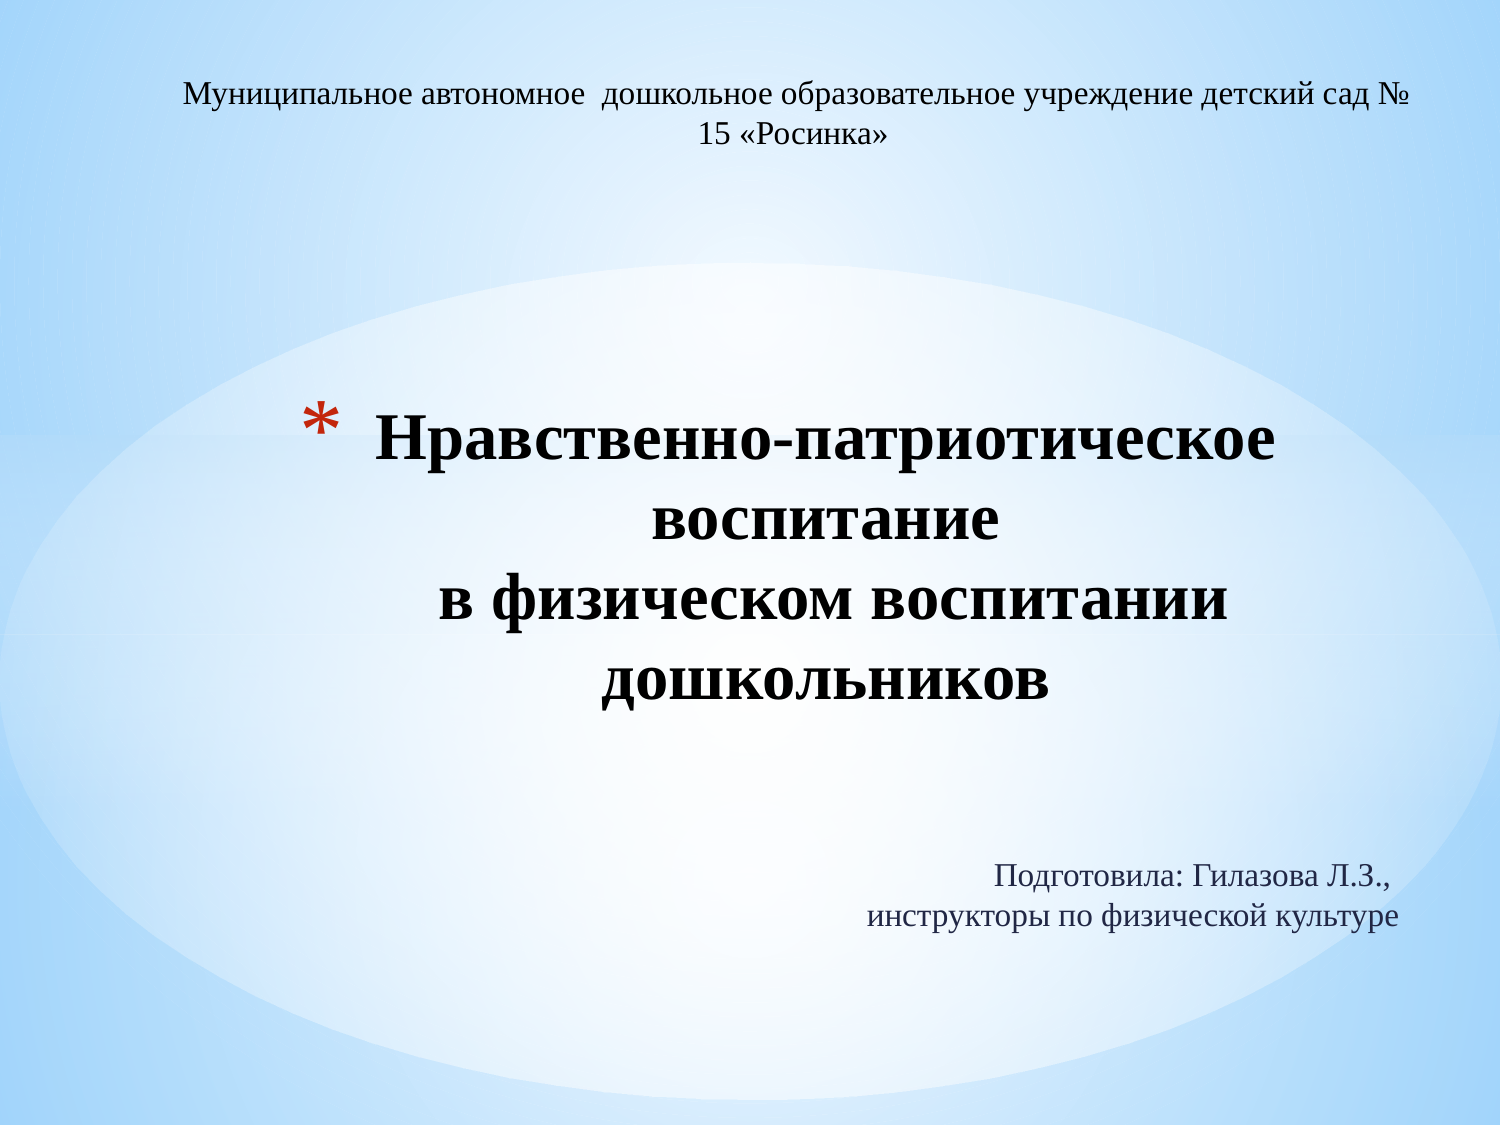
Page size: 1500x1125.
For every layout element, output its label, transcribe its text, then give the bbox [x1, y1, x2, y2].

subtitle Подготовила: Гилазова Л.З., инструкторы по физической культуре [490, 846, 1415, 991]
title Нравственно-патриотическое воспитание в физическом воспитании дошкольников [123, 385, 1424, 680]
text_box Муниципальное автономное дошкольное образовательное учреждение детский сад № 15 «Росинка» [147, 64, 1447, 159]
